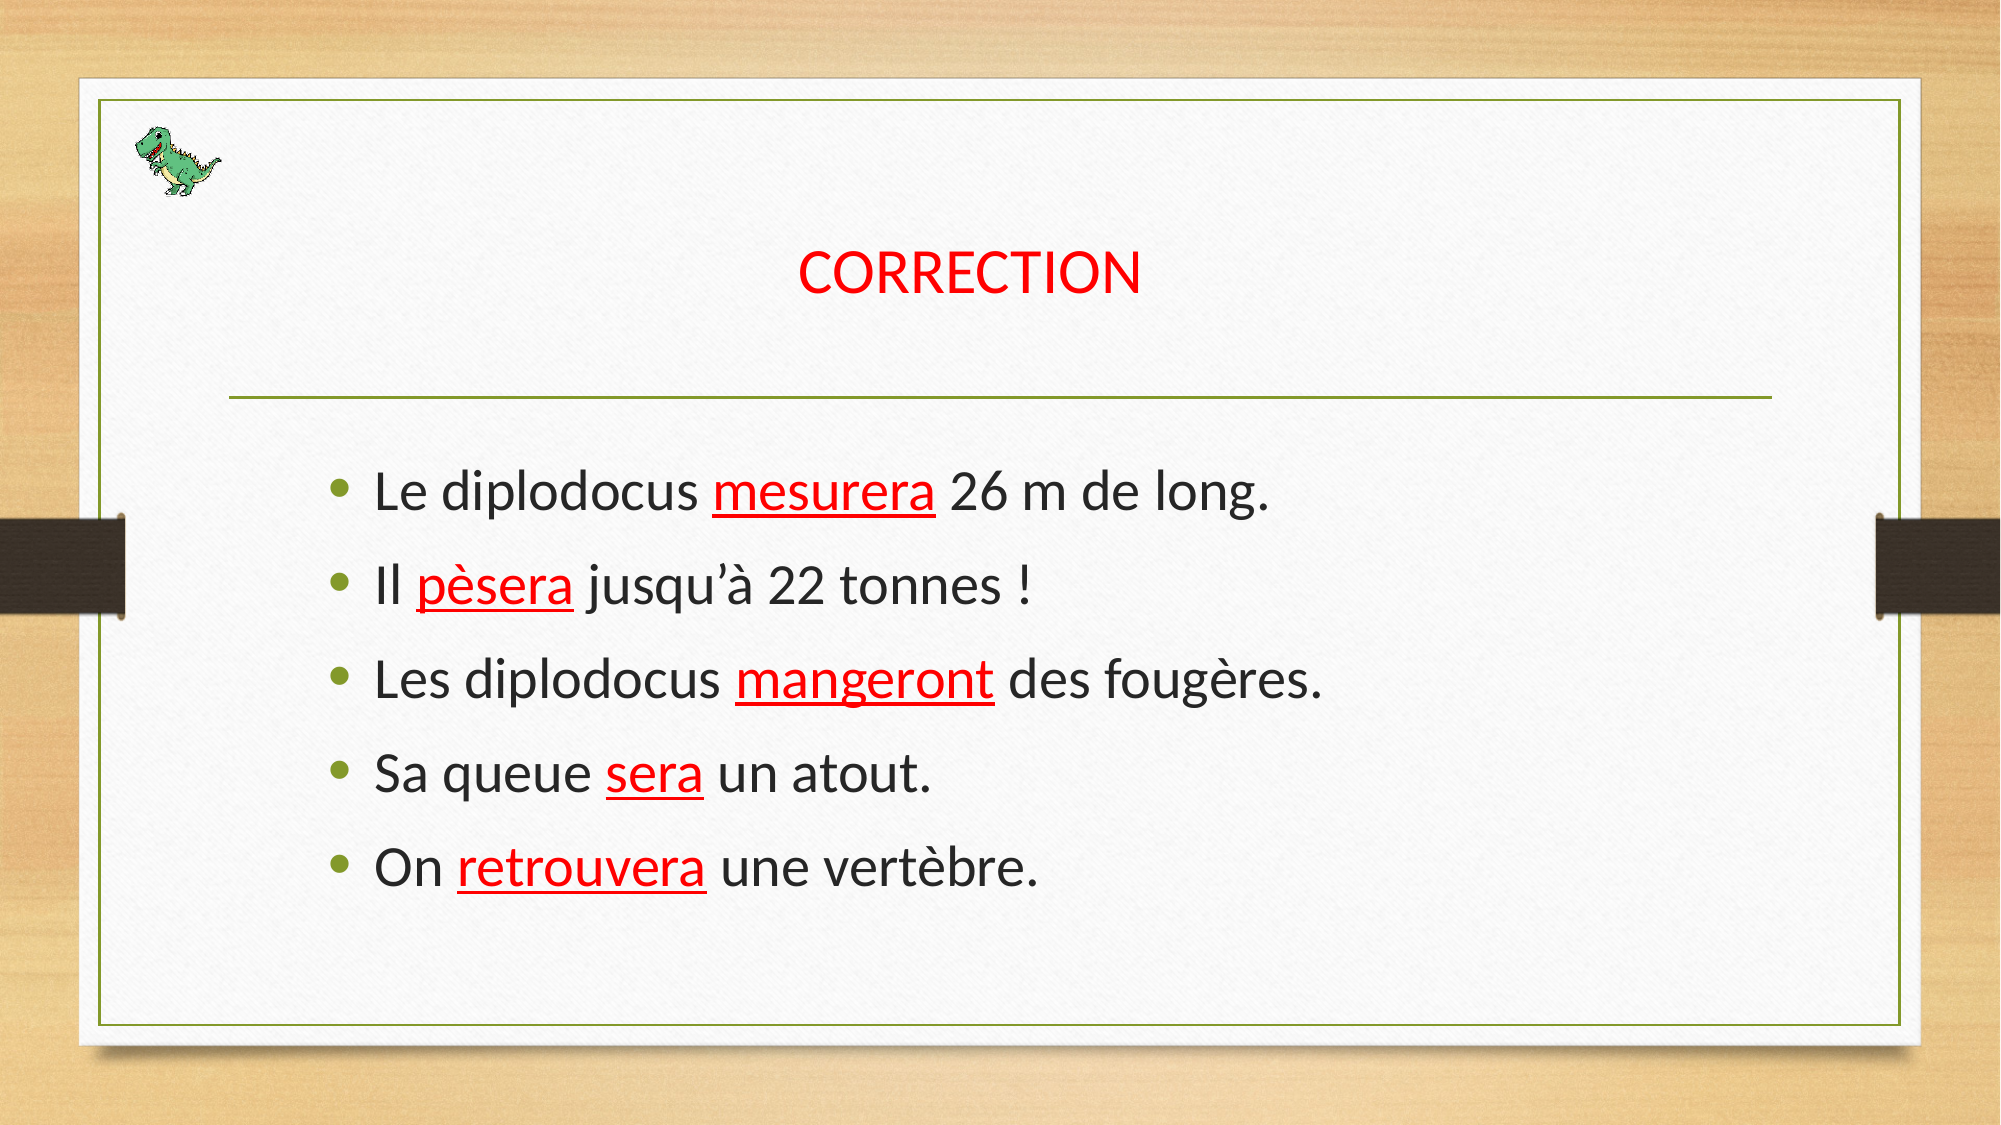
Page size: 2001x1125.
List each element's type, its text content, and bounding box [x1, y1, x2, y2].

text_box [212, 419, 1788, 992]
title CORRECTION [154, 161, 1788, 375]
picture [0, 0, 2001, 1125]
text_box Le diplodocus mesurera 26 m de long. Il pèsera jusqu’à 22 tonnes ! Les diplodocus mangeront des fougères. Sa queue sera un atout. On retrouvera une vertèbre. [237, 444, 1813, 1017]
